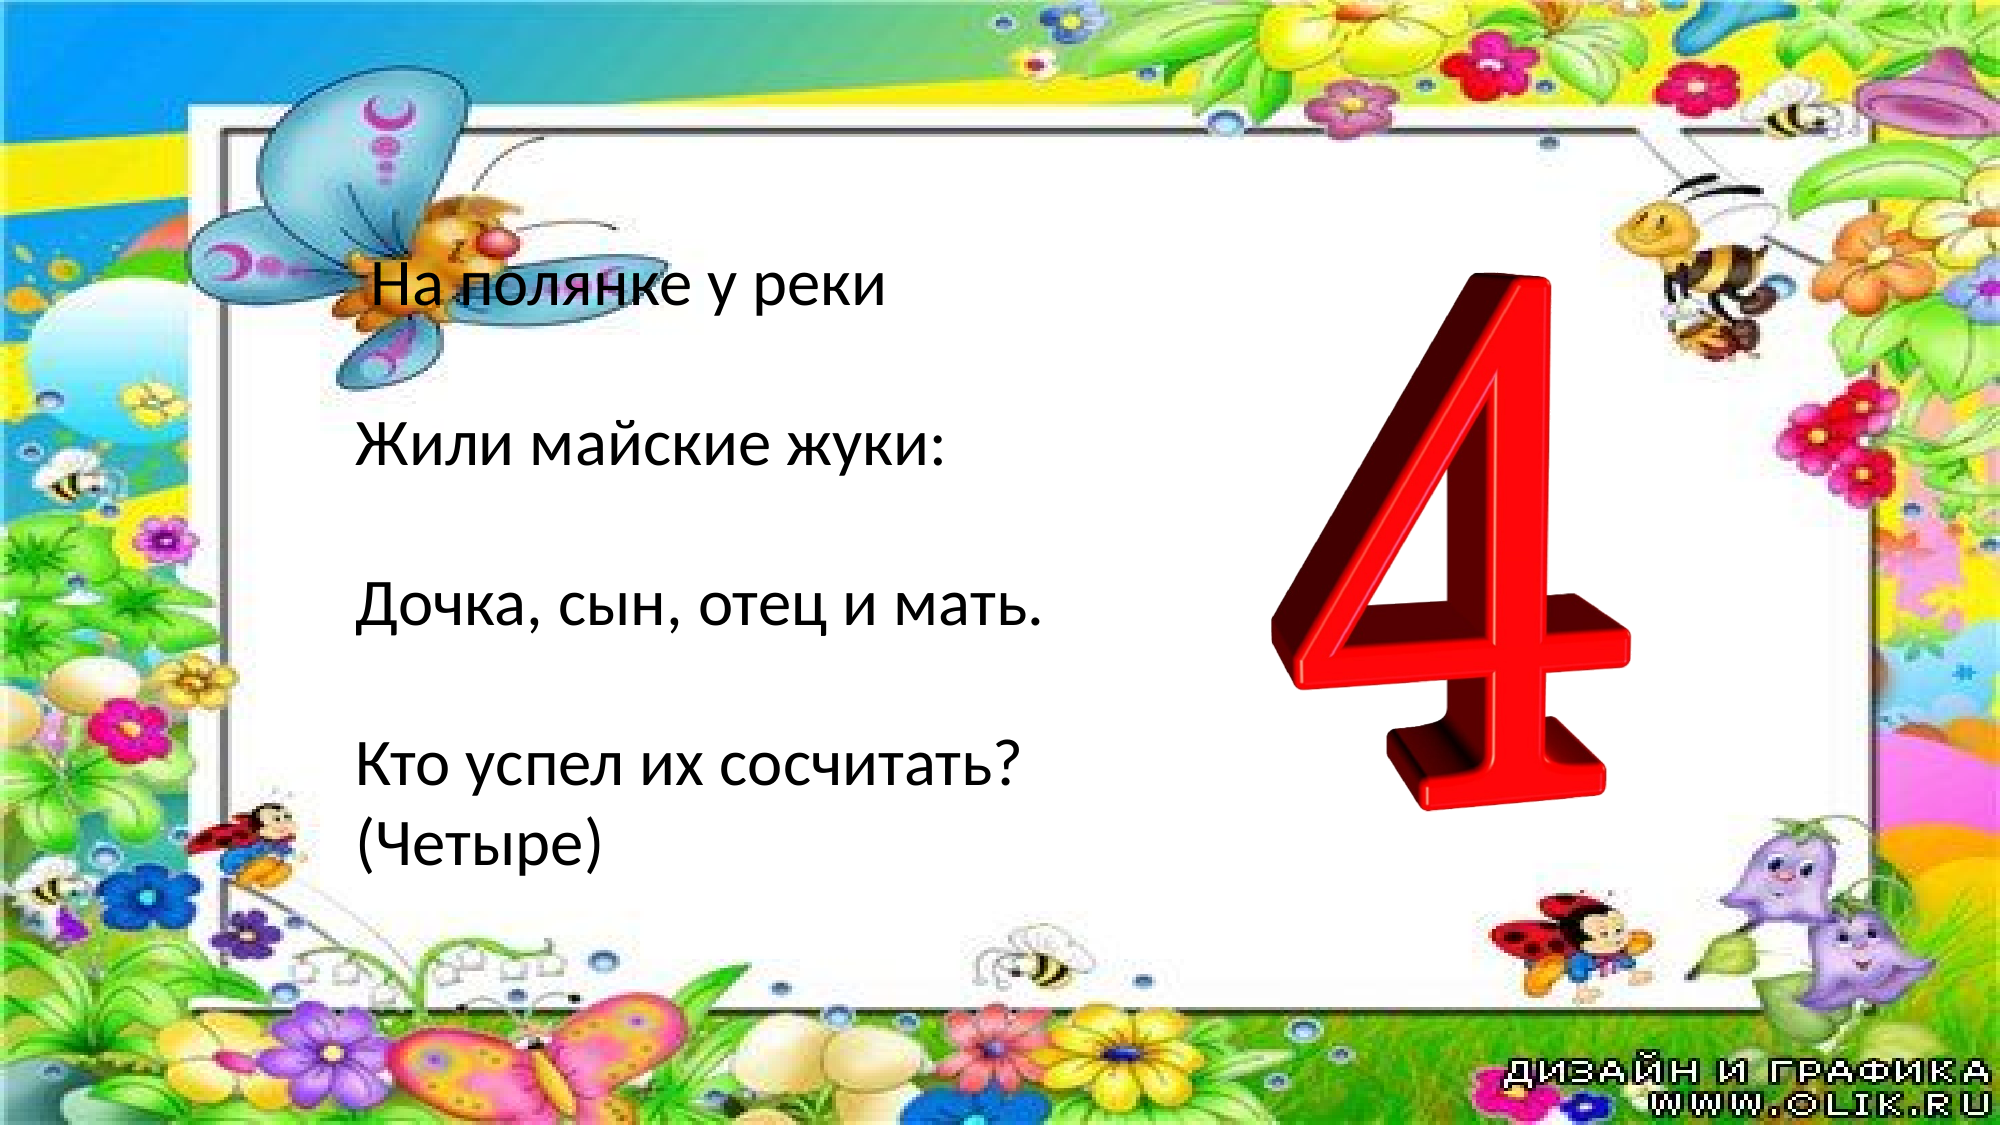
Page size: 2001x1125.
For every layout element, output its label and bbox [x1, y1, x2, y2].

picture [1113, 202, 1781, 870]
list [0, 0, 2000, 1125]
